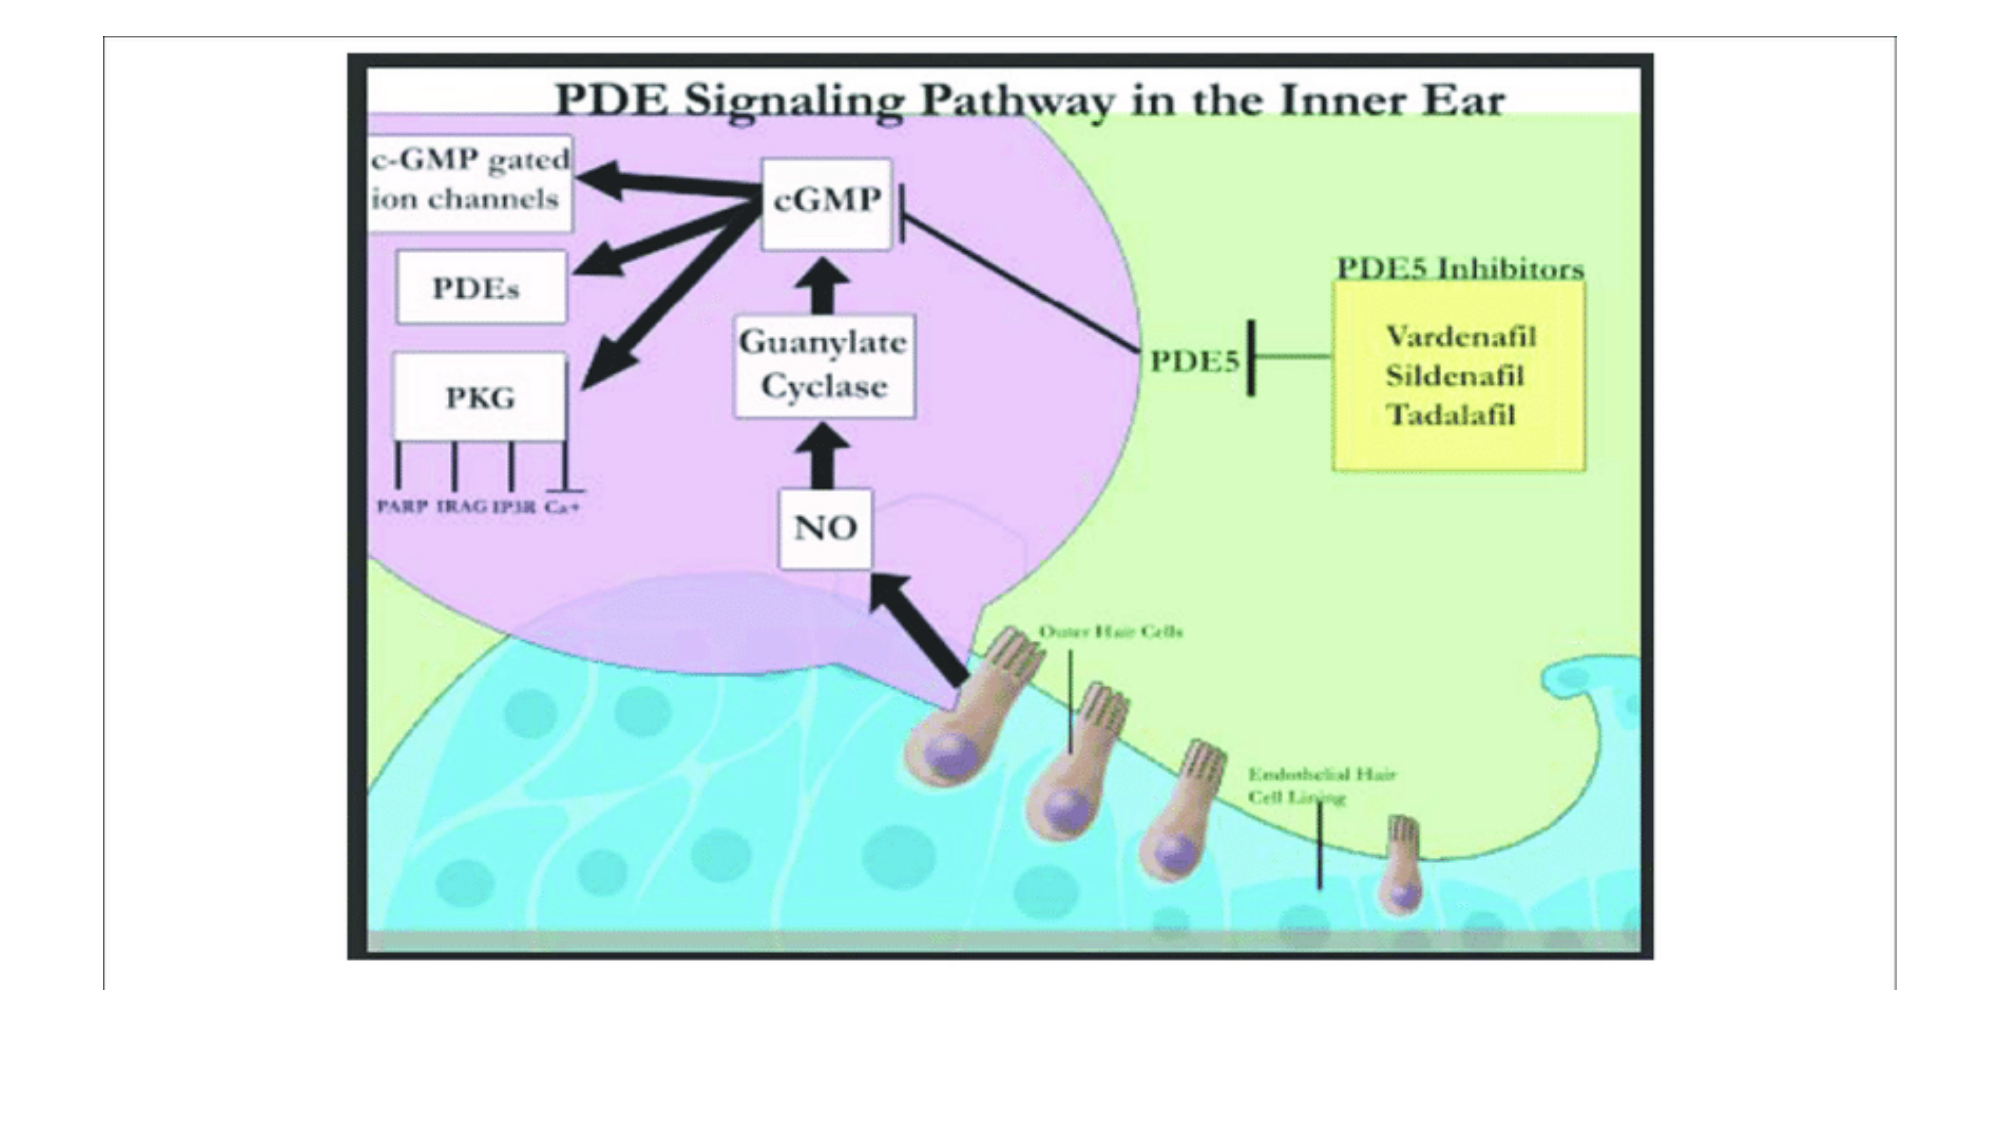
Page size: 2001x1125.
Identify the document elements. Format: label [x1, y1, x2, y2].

list [103, 36, 1897, 990]
